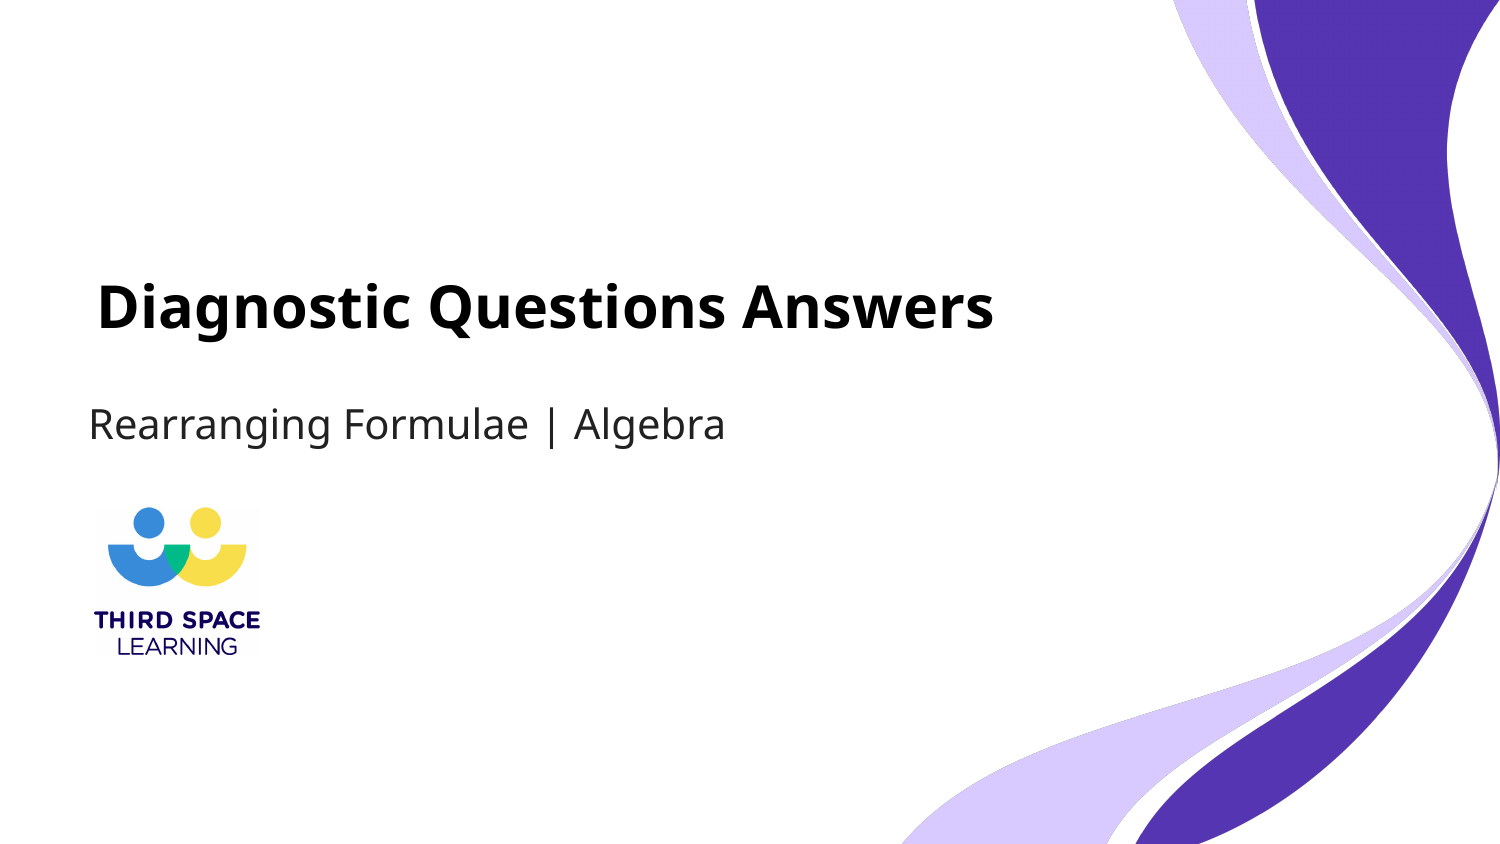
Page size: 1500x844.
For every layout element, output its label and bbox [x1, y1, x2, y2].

picture [94, 507, 260, 655]
picture [901, 0, 1500, 844]
